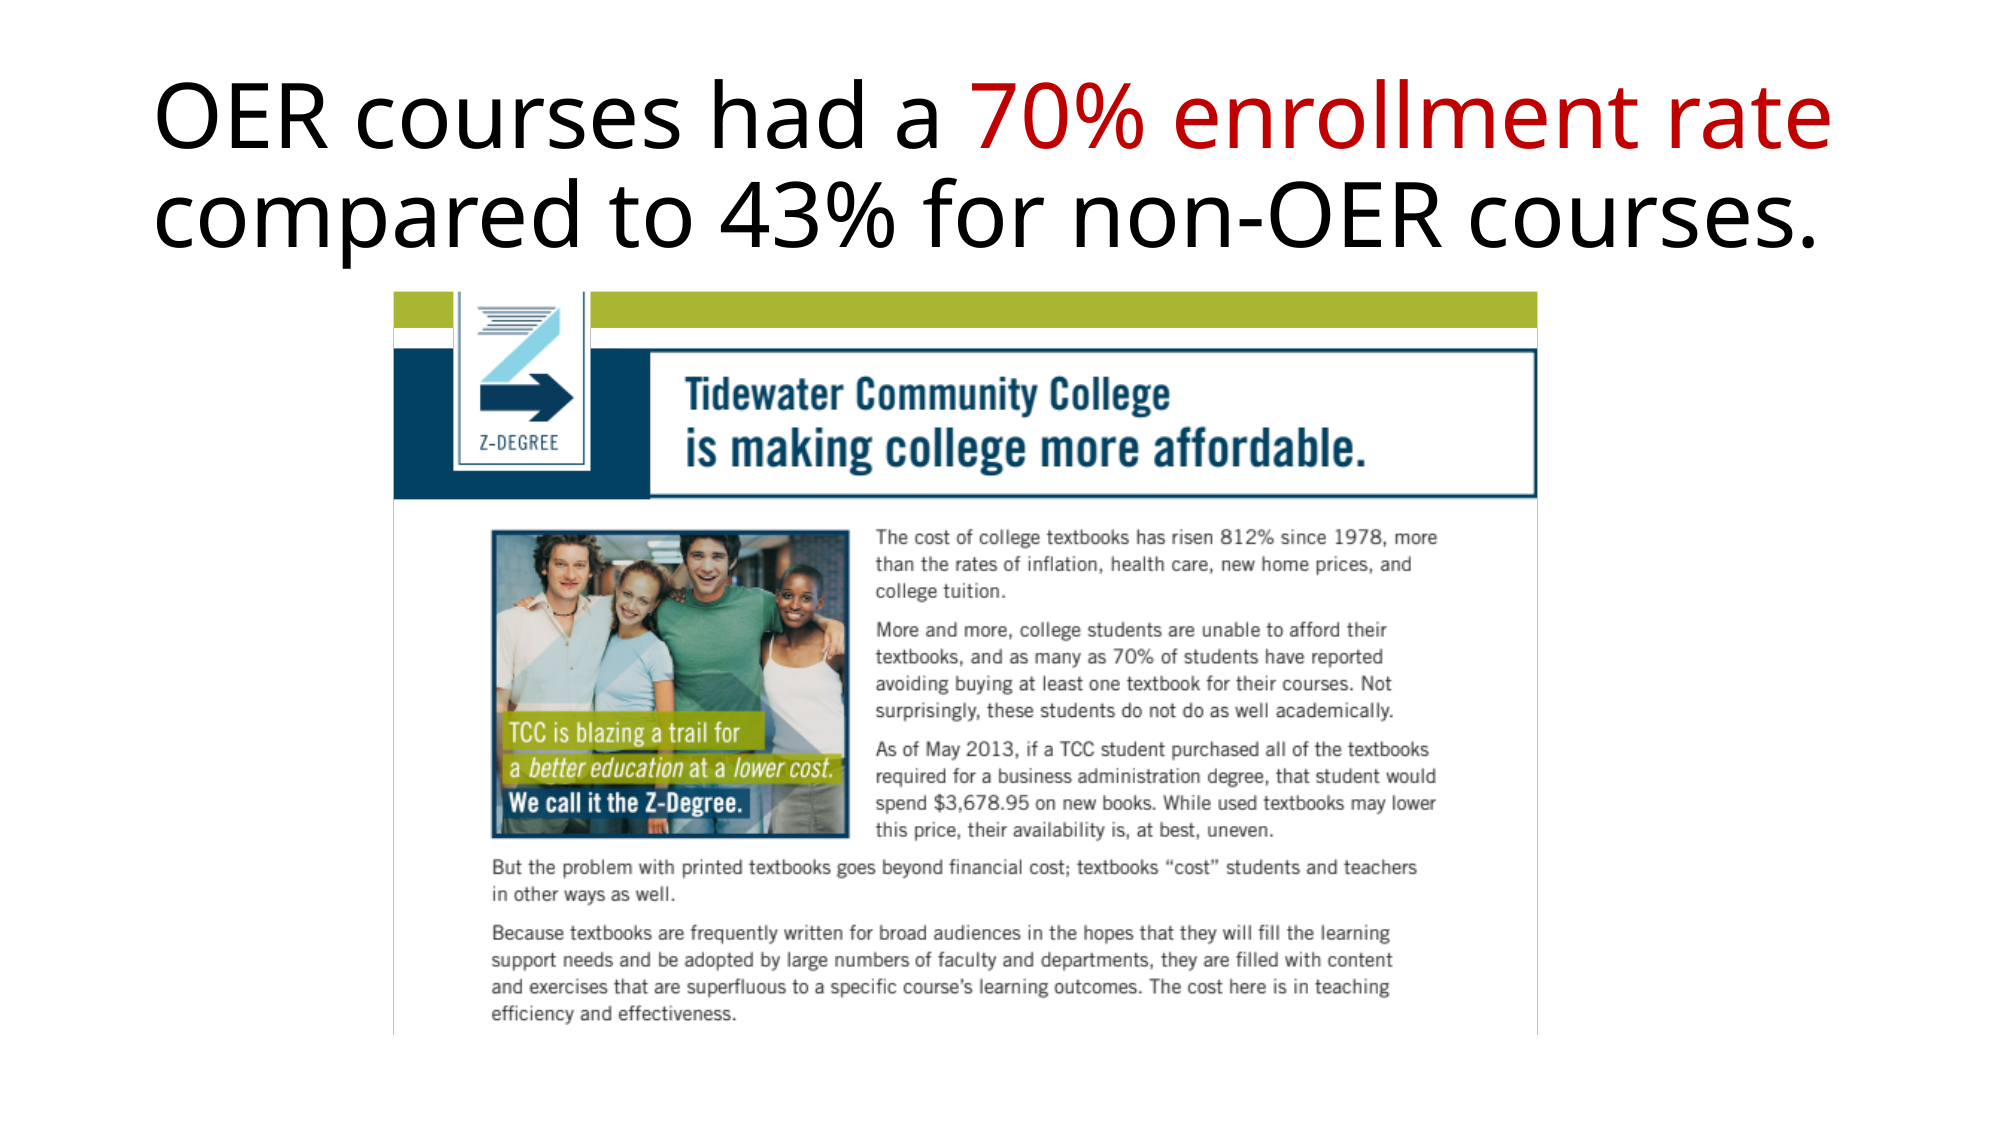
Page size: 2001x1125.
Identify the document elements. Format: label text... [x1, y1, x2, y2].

picture [382, 277, 1554, 1035]
title OER courses had a 70% enrollment rate compared to 43% for non-OER courses. [137, 59, 1863, 278]
